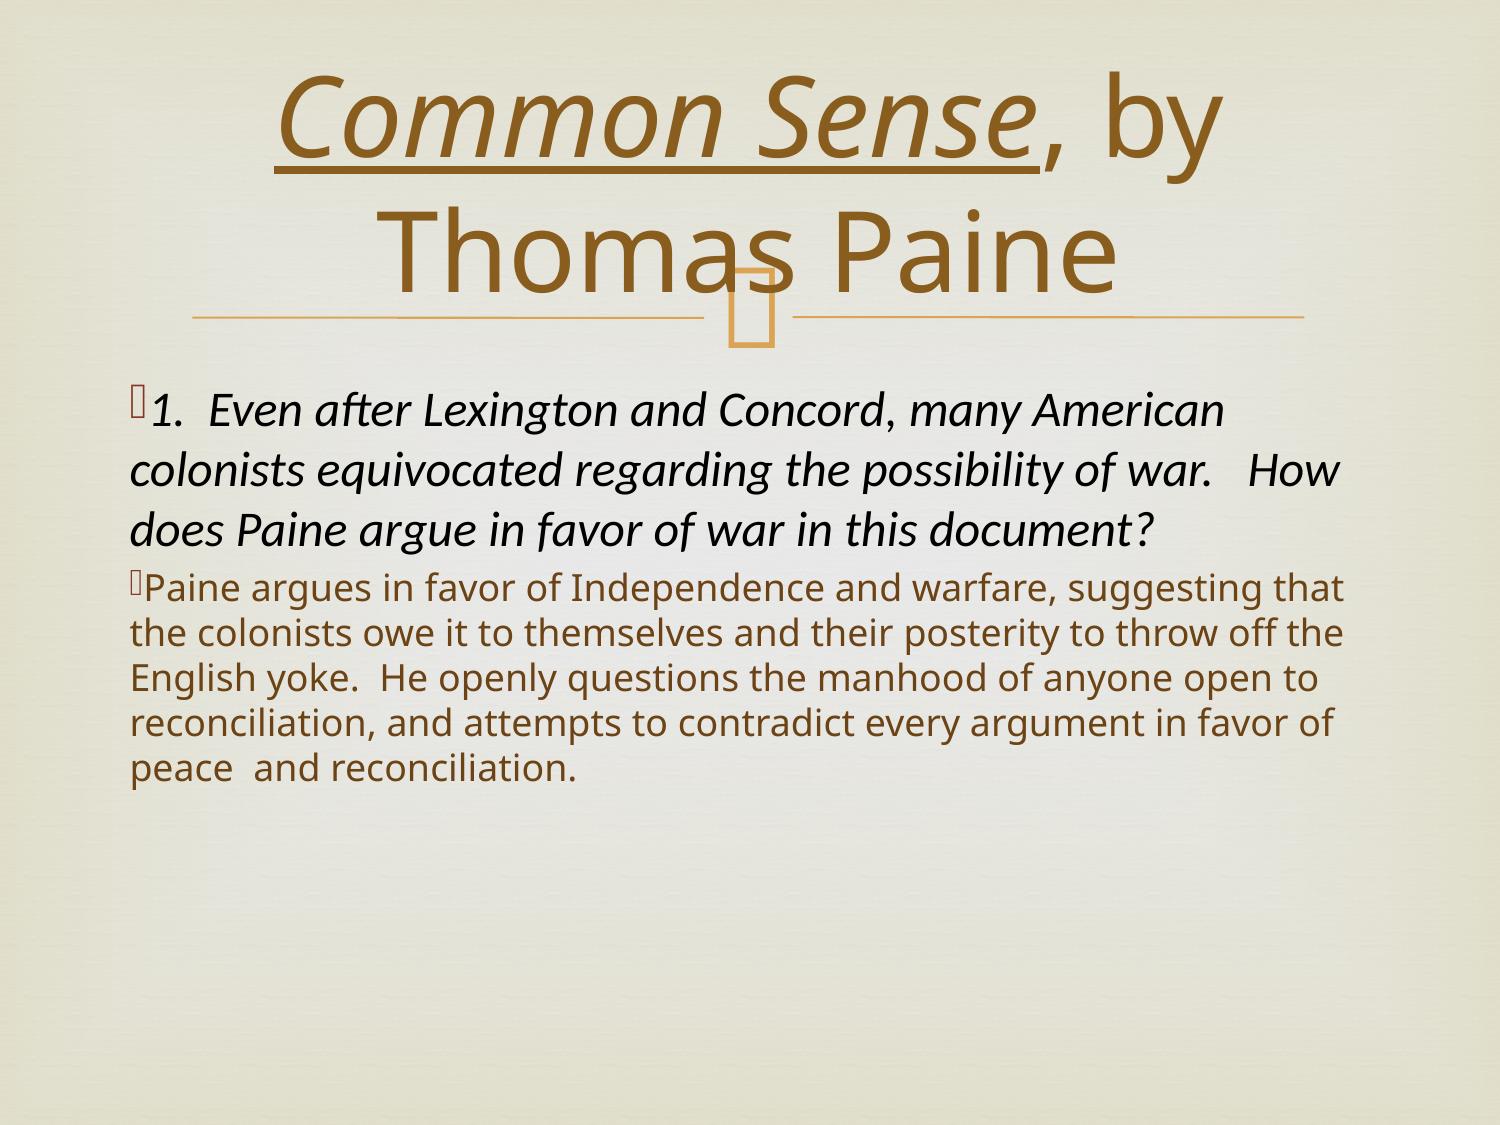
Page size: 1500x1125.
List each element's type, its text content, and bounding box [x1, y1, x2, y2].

list 1. Even after Lexington and Concord, many American colonists equivocated regarding the possibility of war. How does Paine argue in favor of war in this document? Paine argues in favor of Independence and warfare, suggesting that the colonists owe it to themselves and their posterity to throw off the English yoke. He openly questions the manhood of anyone open to reconciliation, and attempts to contradict every argument in favor of peace and reconciliation. [114, 368, 1386, 1005]
title Common Sense, by Thomas Paine [112, 93, 1386, 267]
